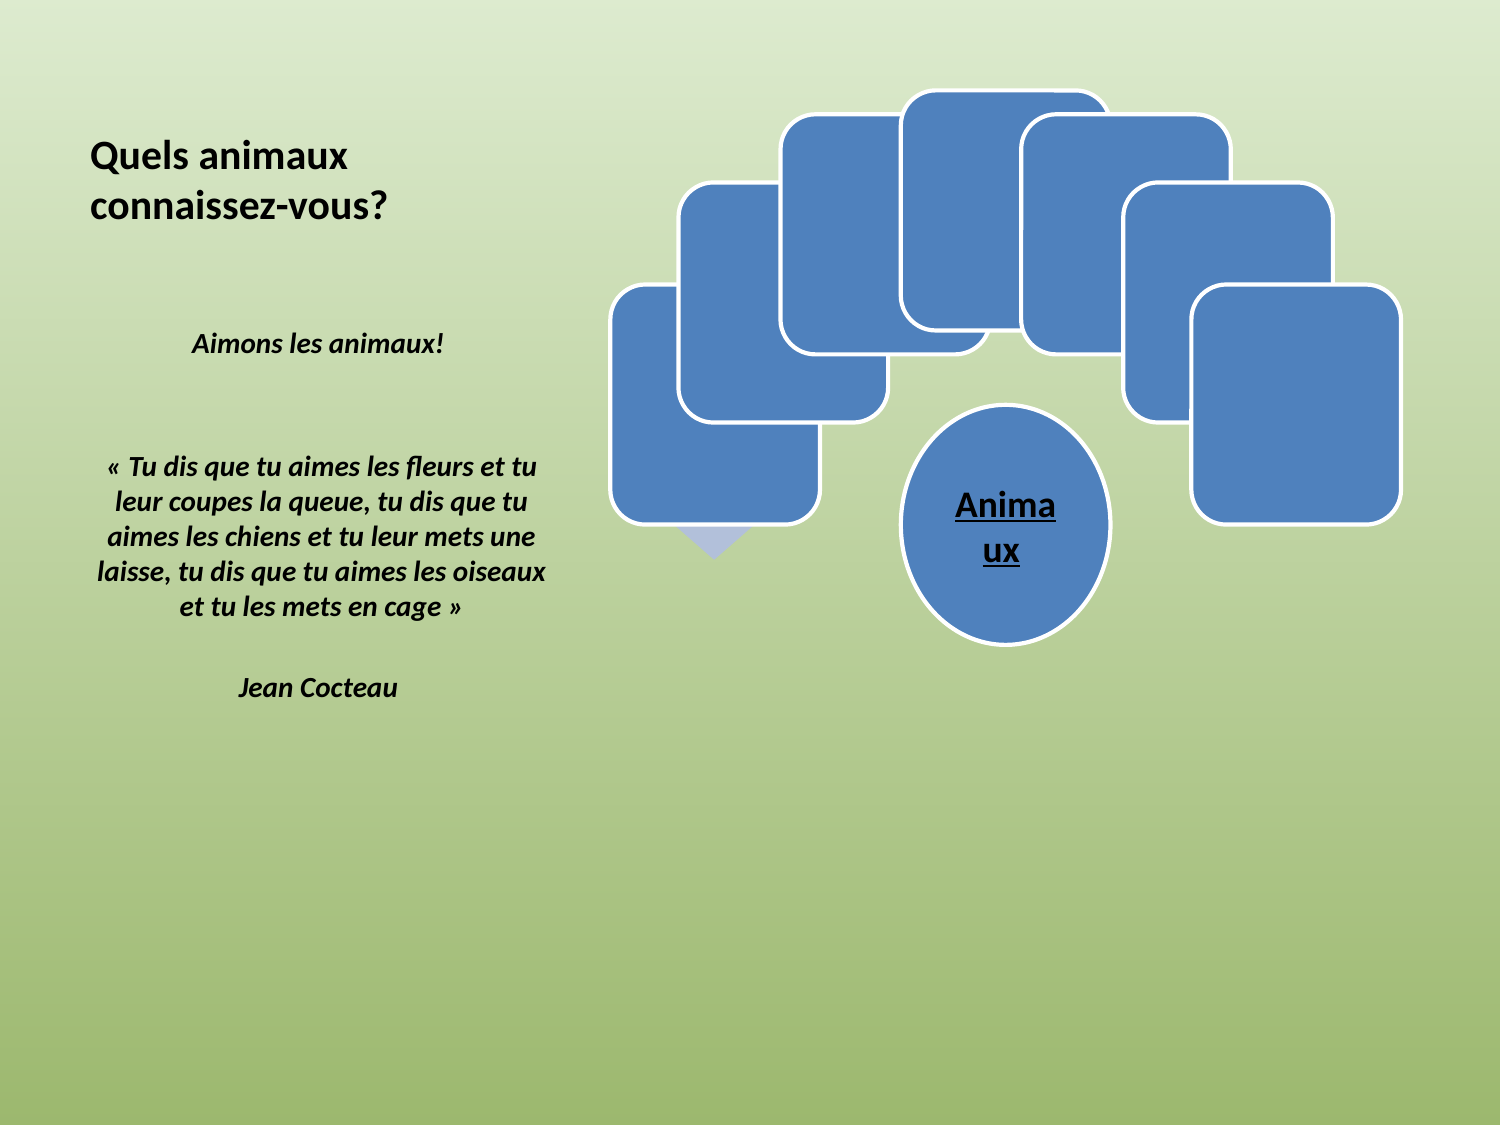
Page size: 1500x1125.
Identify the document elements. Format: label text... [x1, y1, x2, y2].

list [586, 44, 1426, 1006]
list Aimons les animaux! « Tu dis que tu aimes les fleurs et tu leur coupes la queue, tu dis que tu aimes les chiens et tu leur mets une laisse, tu dis que tu aimes les oiseaux et tu les mets en cage » Jean Cocteau [75, 235, 569, 1005]
title Quels animaux connaissez-vous? [75, 44, 569, 235]
